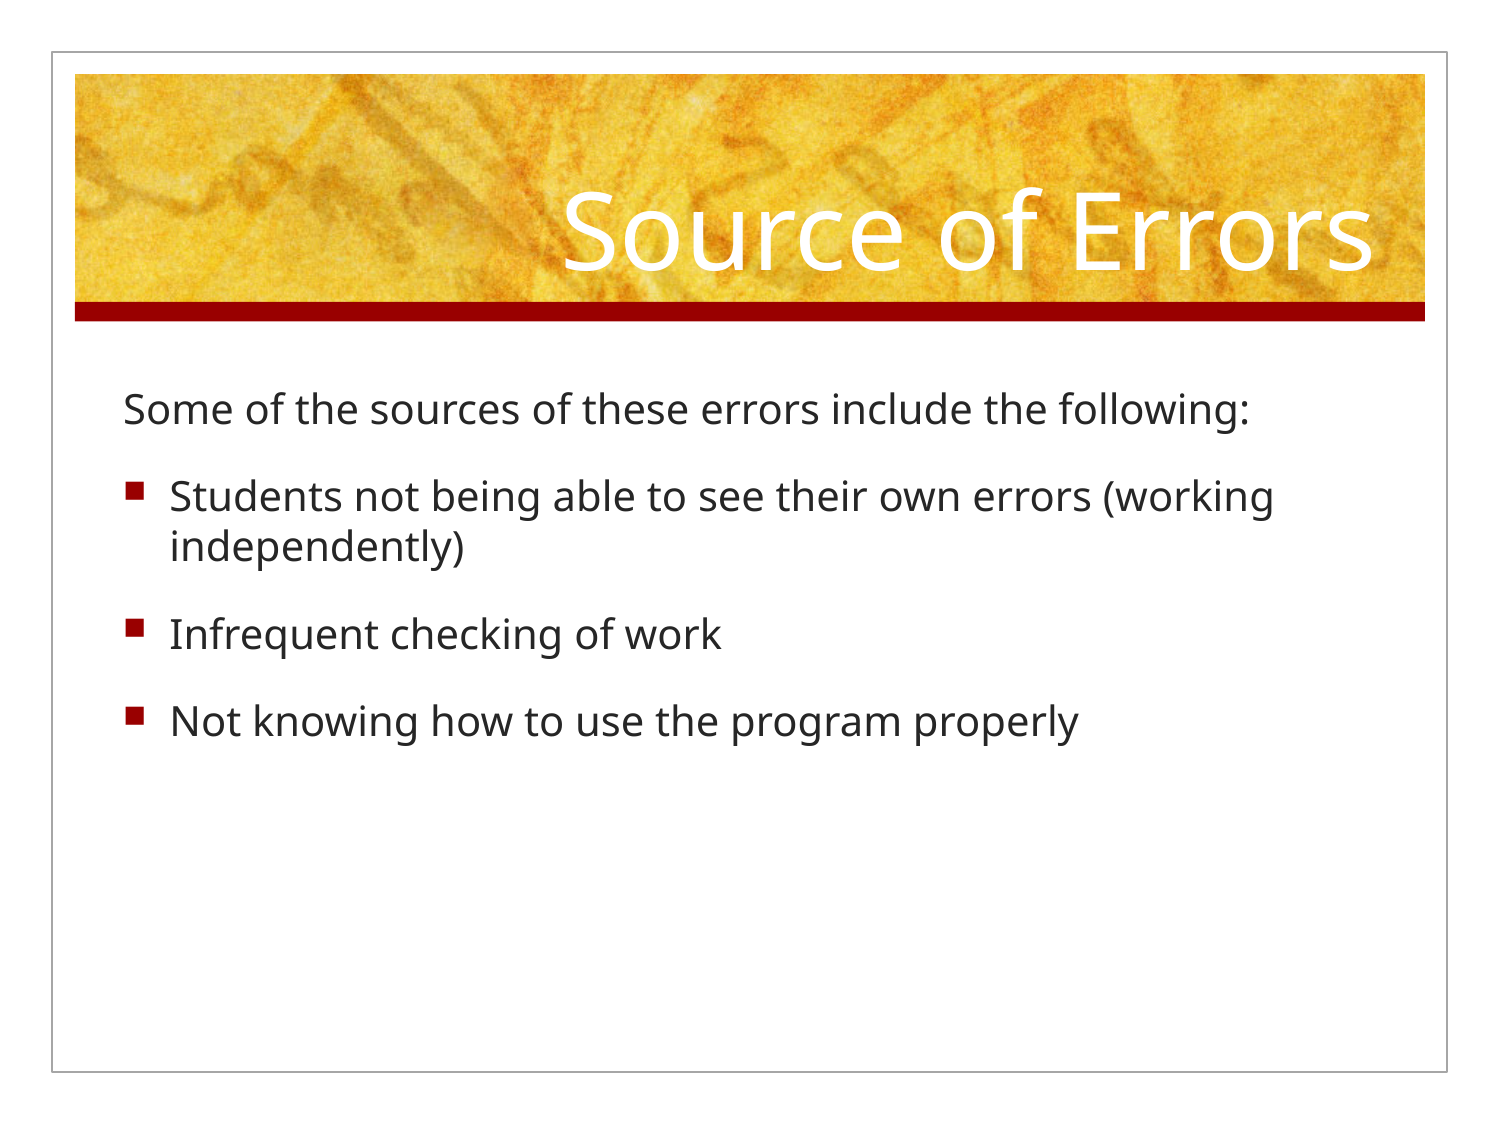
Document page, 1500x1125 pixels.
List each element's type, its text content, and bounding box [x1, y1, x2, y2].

list Some of the sources of these errors include the following: Students not being able to see their own errors (working independently) Infrequent checking of work Not knowing how to use the program properly [108, 375, 1392, 1005]
picture [75, 74, 1425, 301]
title Source of Errors [108, 74, 1392, 292]
